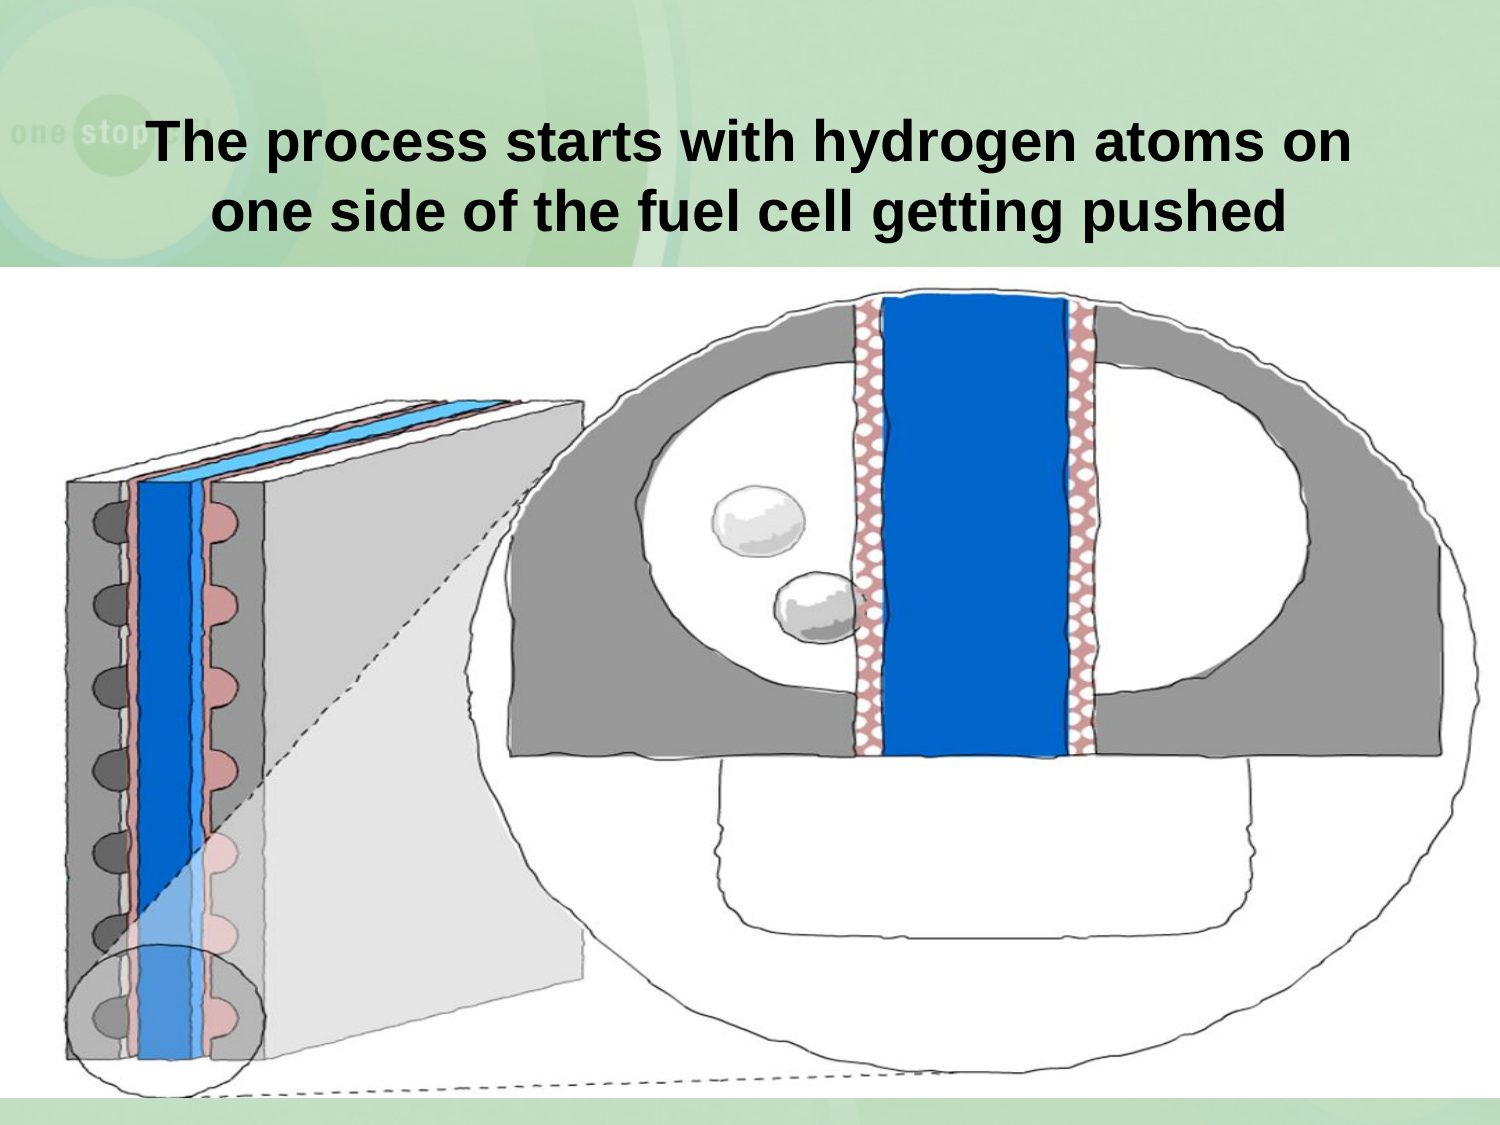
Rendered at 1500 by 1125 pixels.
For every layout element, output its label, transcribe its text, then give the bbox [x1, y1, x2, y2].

picture [0, 0, 1500, 1125]
title The process starts with hydrogen atoms on one side of the fuel cell getting pushed [75, 79, 1425, 265]
